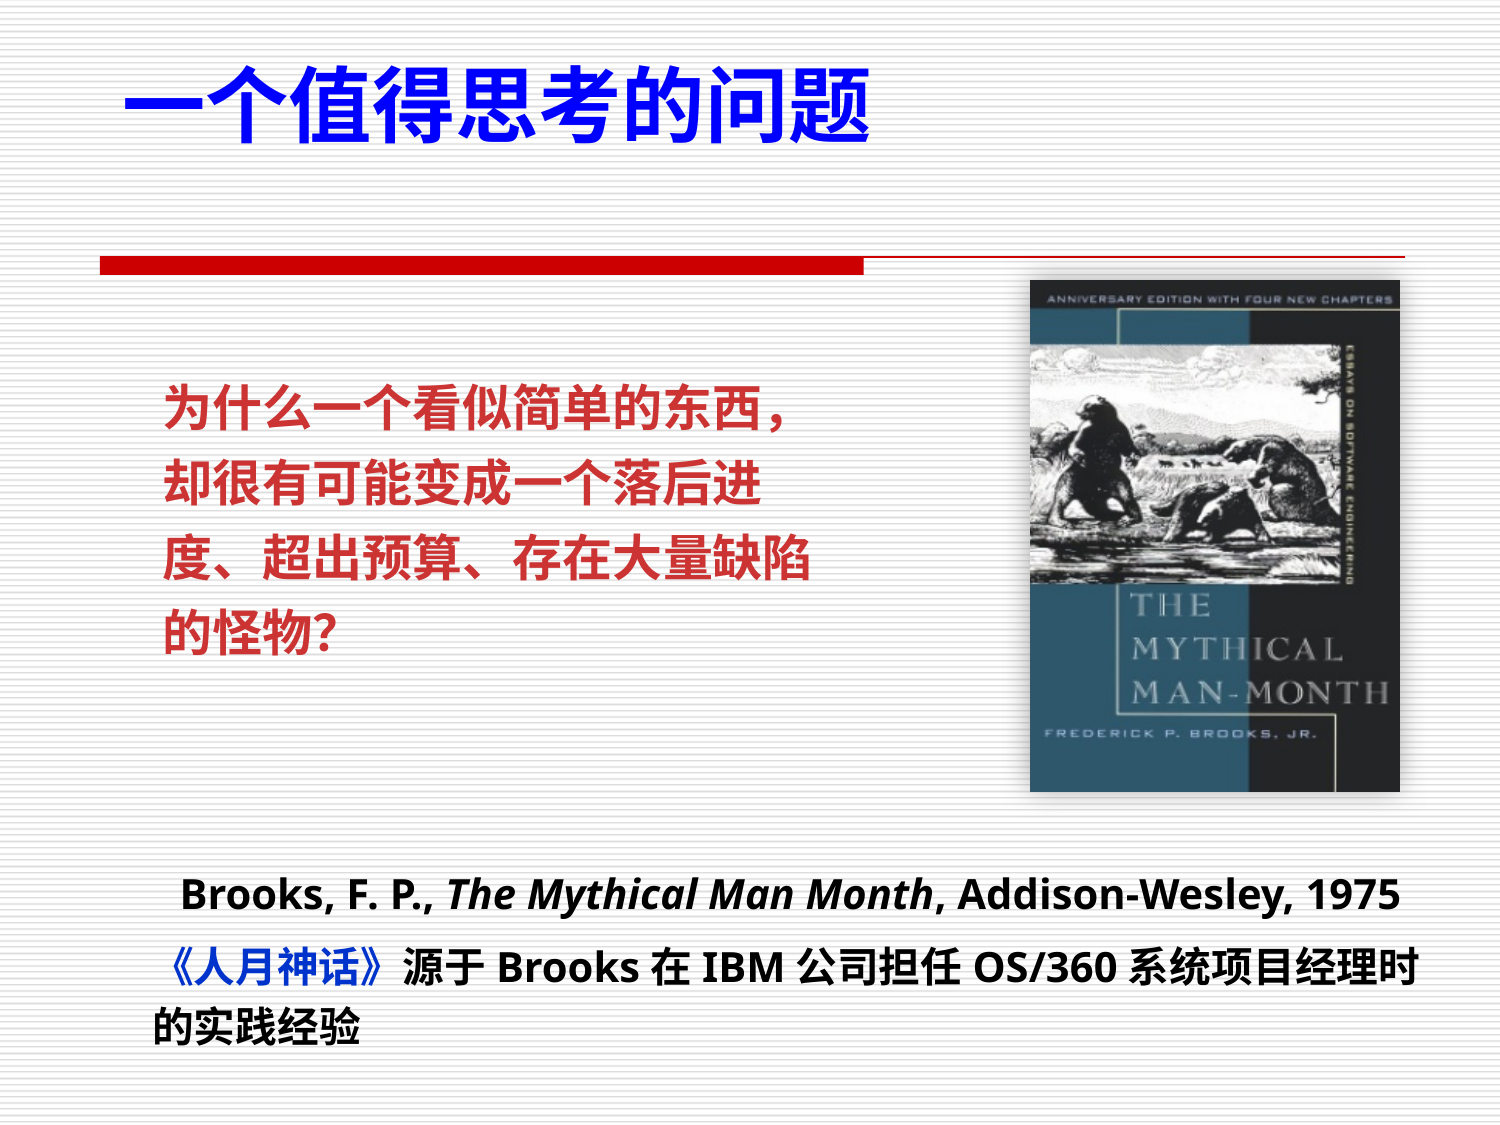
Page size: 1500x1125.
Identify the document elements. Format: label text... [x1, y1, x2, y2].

text_box 一个值得思考的问题 [107, 45, 1031, 155]
picture [0, 0, 1500, 1125]
text_box Brooks, F. P., The Mythical Man Month, Addison-Wesley, 1975 《人月神话》源于Brooks在IBM公司担任OS/360系统项目经理时的实践经验 [137, 850, 1444, 1053]
text_box 为什么一个看似简单的东西，却很有可能变成一个落后进度、超出预算、存在大量缺陷的怪物？ [129, 346, 846, 676]
